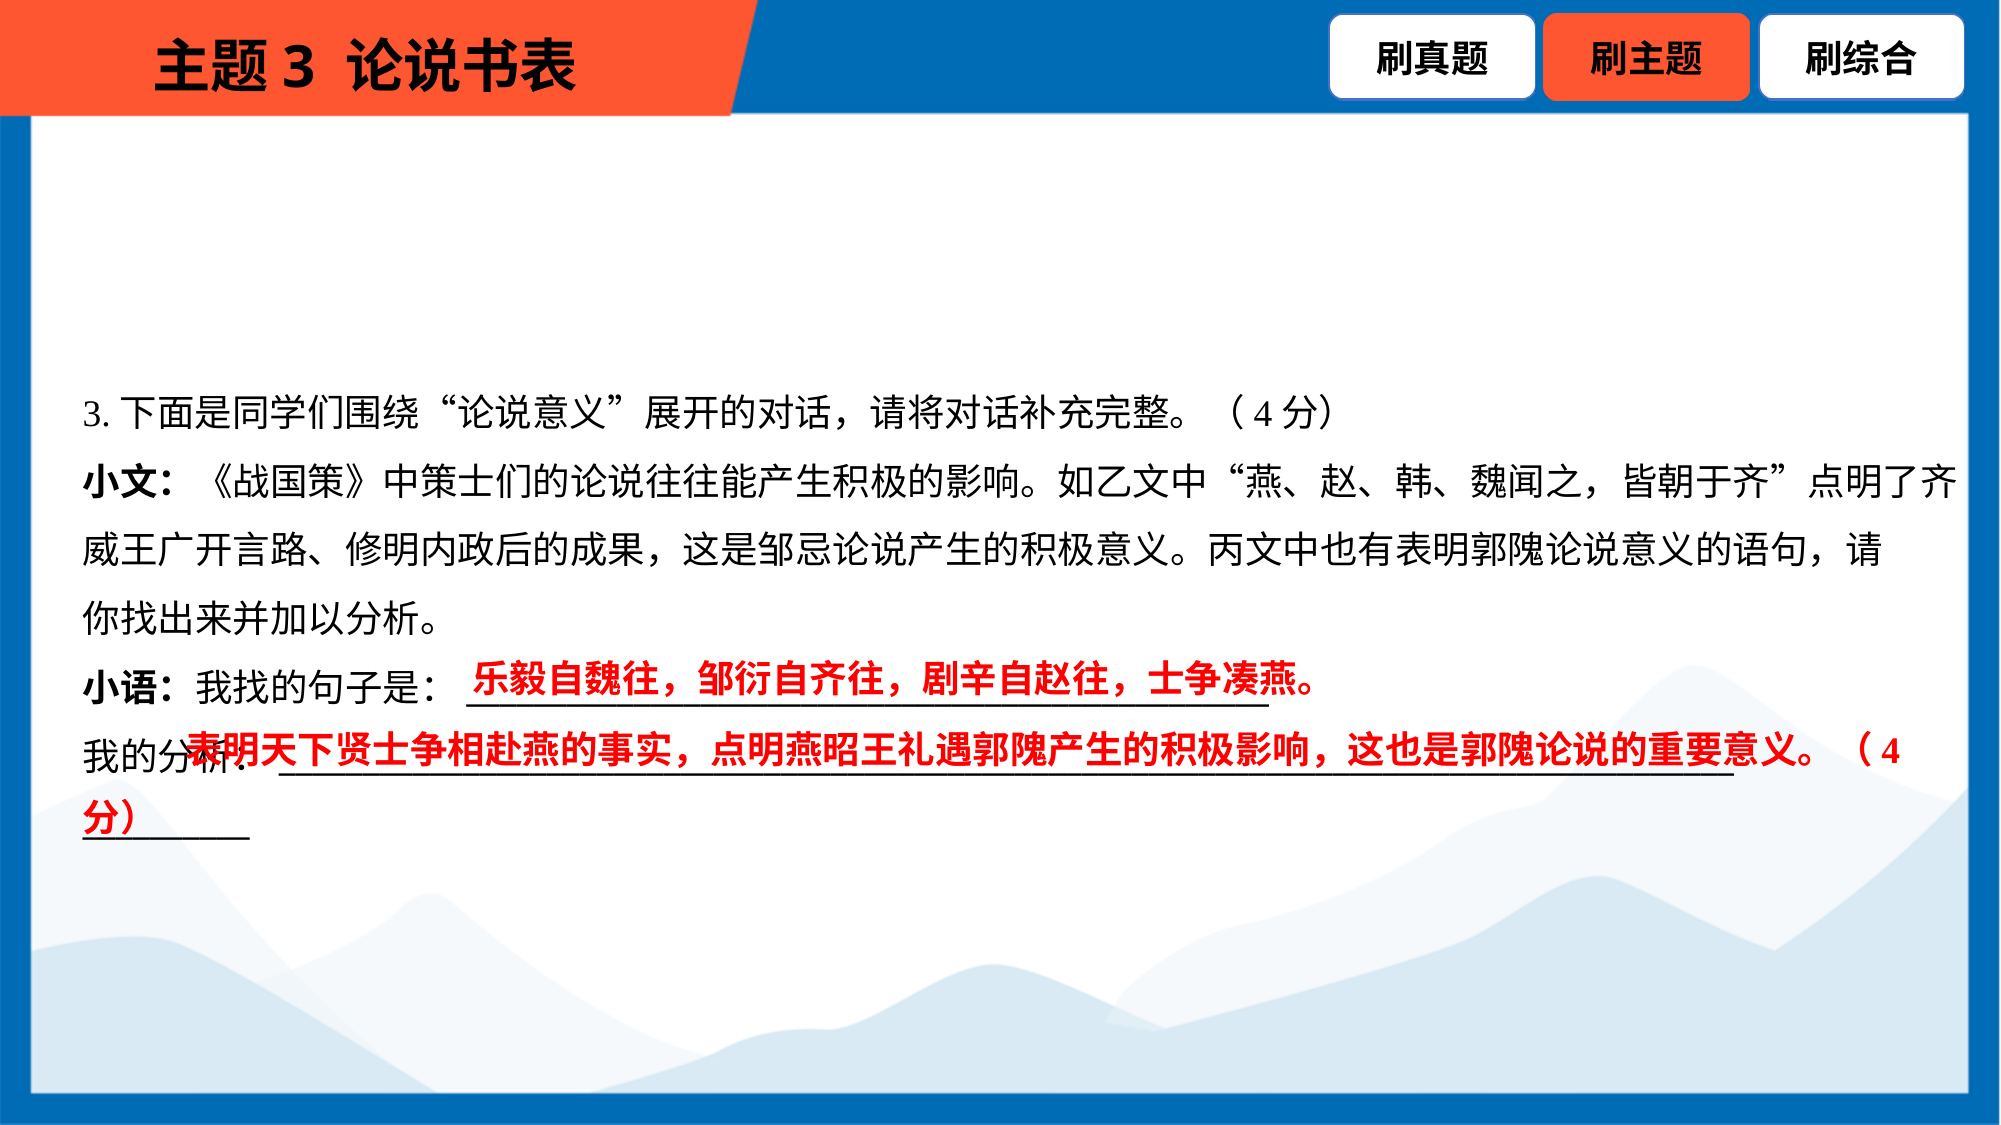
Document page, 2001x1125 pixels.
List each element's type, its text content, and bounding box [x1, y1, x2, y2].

text_box 3.下面是同学们围绕“论说意义”展开的对话，请将对话补充完整。（4分） 小文：《战国策》中策士们的论说往往能产生积极的影响。如乙文中“燕、赵、韩、魏闻之，皆朝于齐”点明了齐 威王广开言路、修明内政后的成果，这是邹忌论说产生的积极意义。丙文中也有表明郭隗论说意义的语句，请 你找出来并加以分析。 小语：我找的句子是：________________________________________________ 我的分析：_______________________________________________________________________________________ __________ [82, 365, 1917, 704]
text_box 3.下面是同学们围绕“论说意义”展开的对话，请将对话补充完整。（4分） 小文：《战国策》中策士们的论说往往能产生积极的影响。如乙文中“燕、赵、韩、魏闻之，皆朝于齐”点明了齐 威王广开言路、修明内政后的成果，这是邹忌论说产生的积极意义。丙文中也有表明郭隗论说意义的语句，请 你找出来并加以分析。 小语：我找的句子是：________________________________________________ 我的分析：_______________________________________________________________________________________ __________ [82, 832, 1917, 836]
text_box 乐毅自魏往，邹衍自齐往，剧辛自赵往，士争凑燕。 [458, 635, 1349, 694]
picture [0, 0, 2000, 1125]
text_box 表明天下贤士争相赴燕的事实，点明燕昭王礼遇郭隗产生的积极影响，这也是郭隗论说的重要意义。（4分） [82, 704, 1917, 832]
